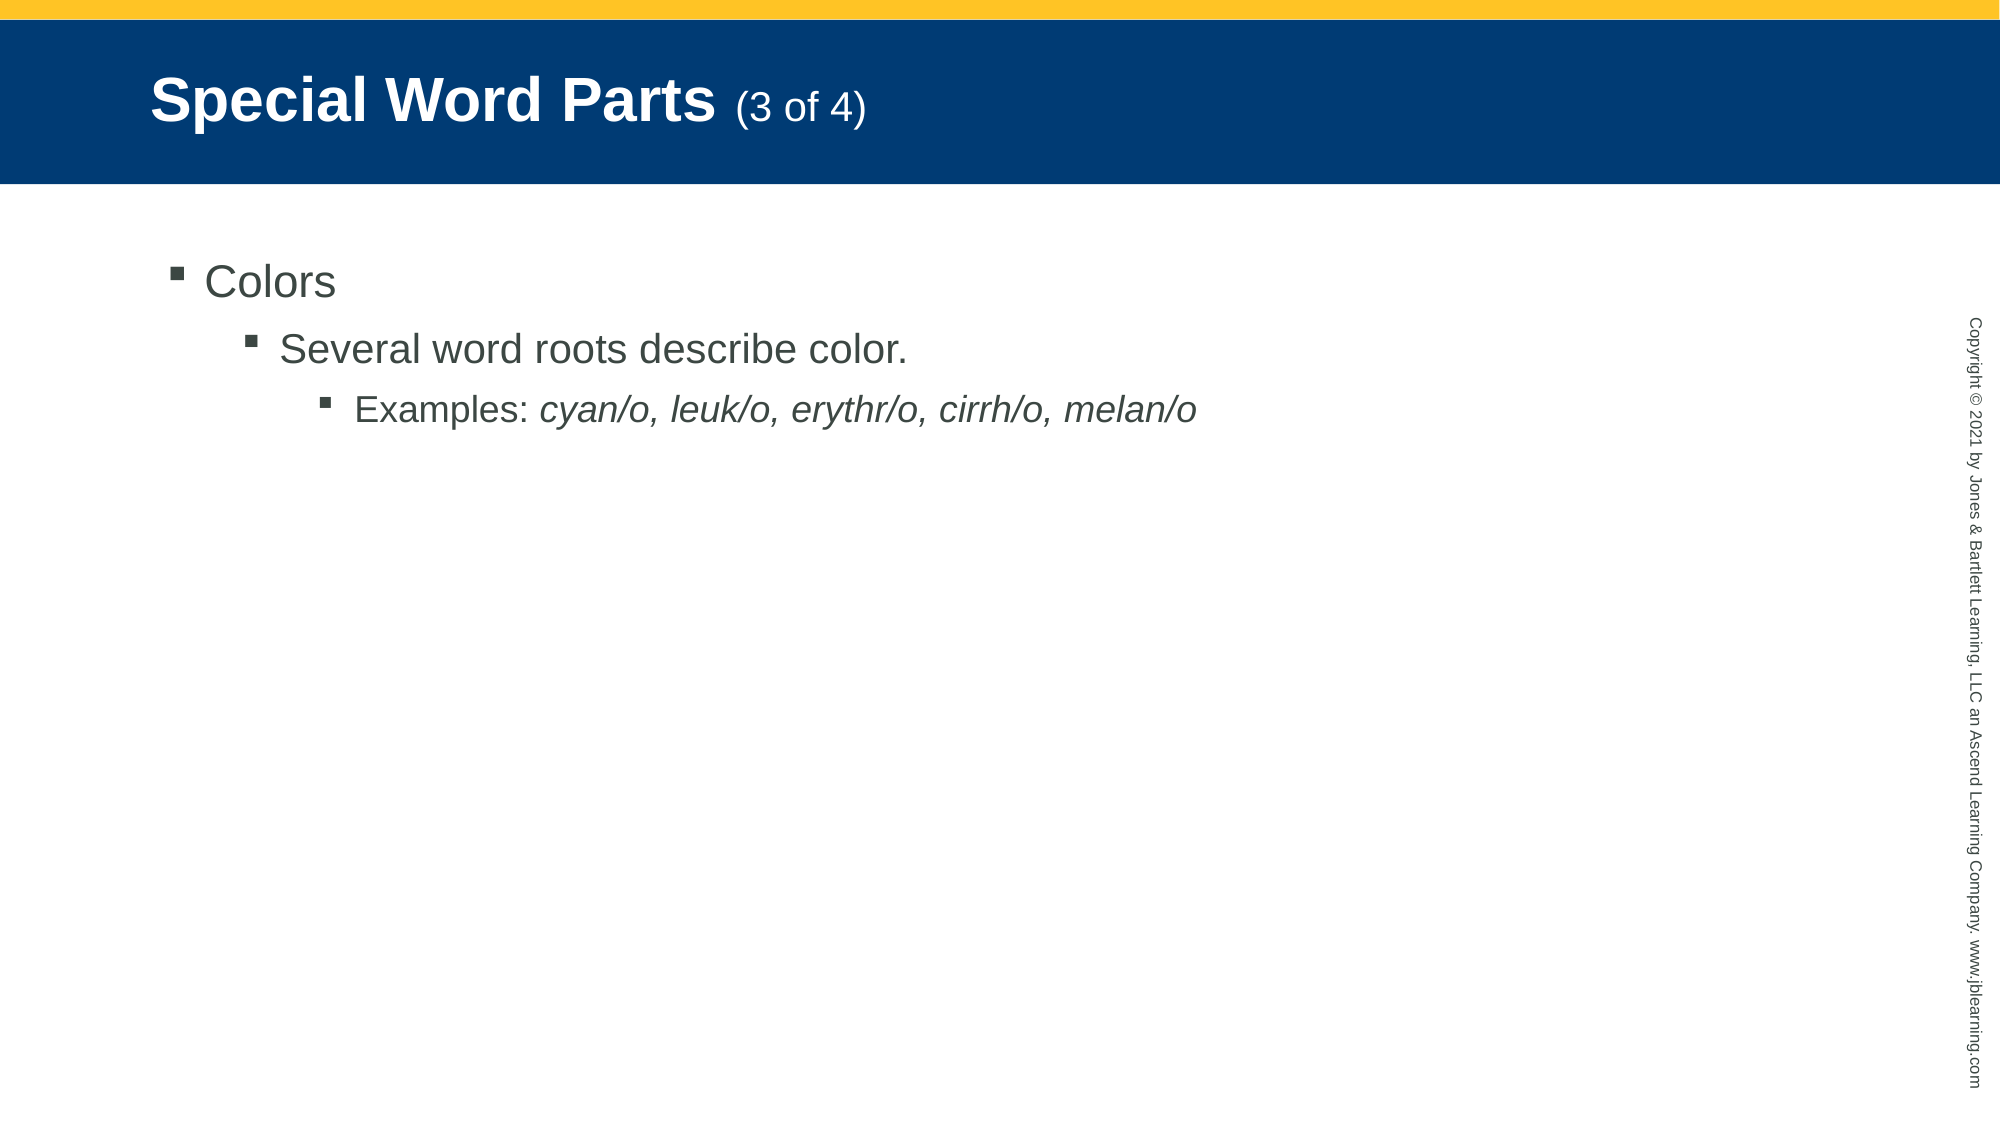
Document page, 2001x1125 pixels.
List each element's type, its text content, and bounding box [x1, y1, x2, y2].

list Colors Several word roots describe color. Examples: cyan/o, leuk/o, erythr/o, cirrh/o, melan/o [151, 244, 1840, 1016]
title Special Word Parts (3 of 4) [0, 19, 2000, 185]
